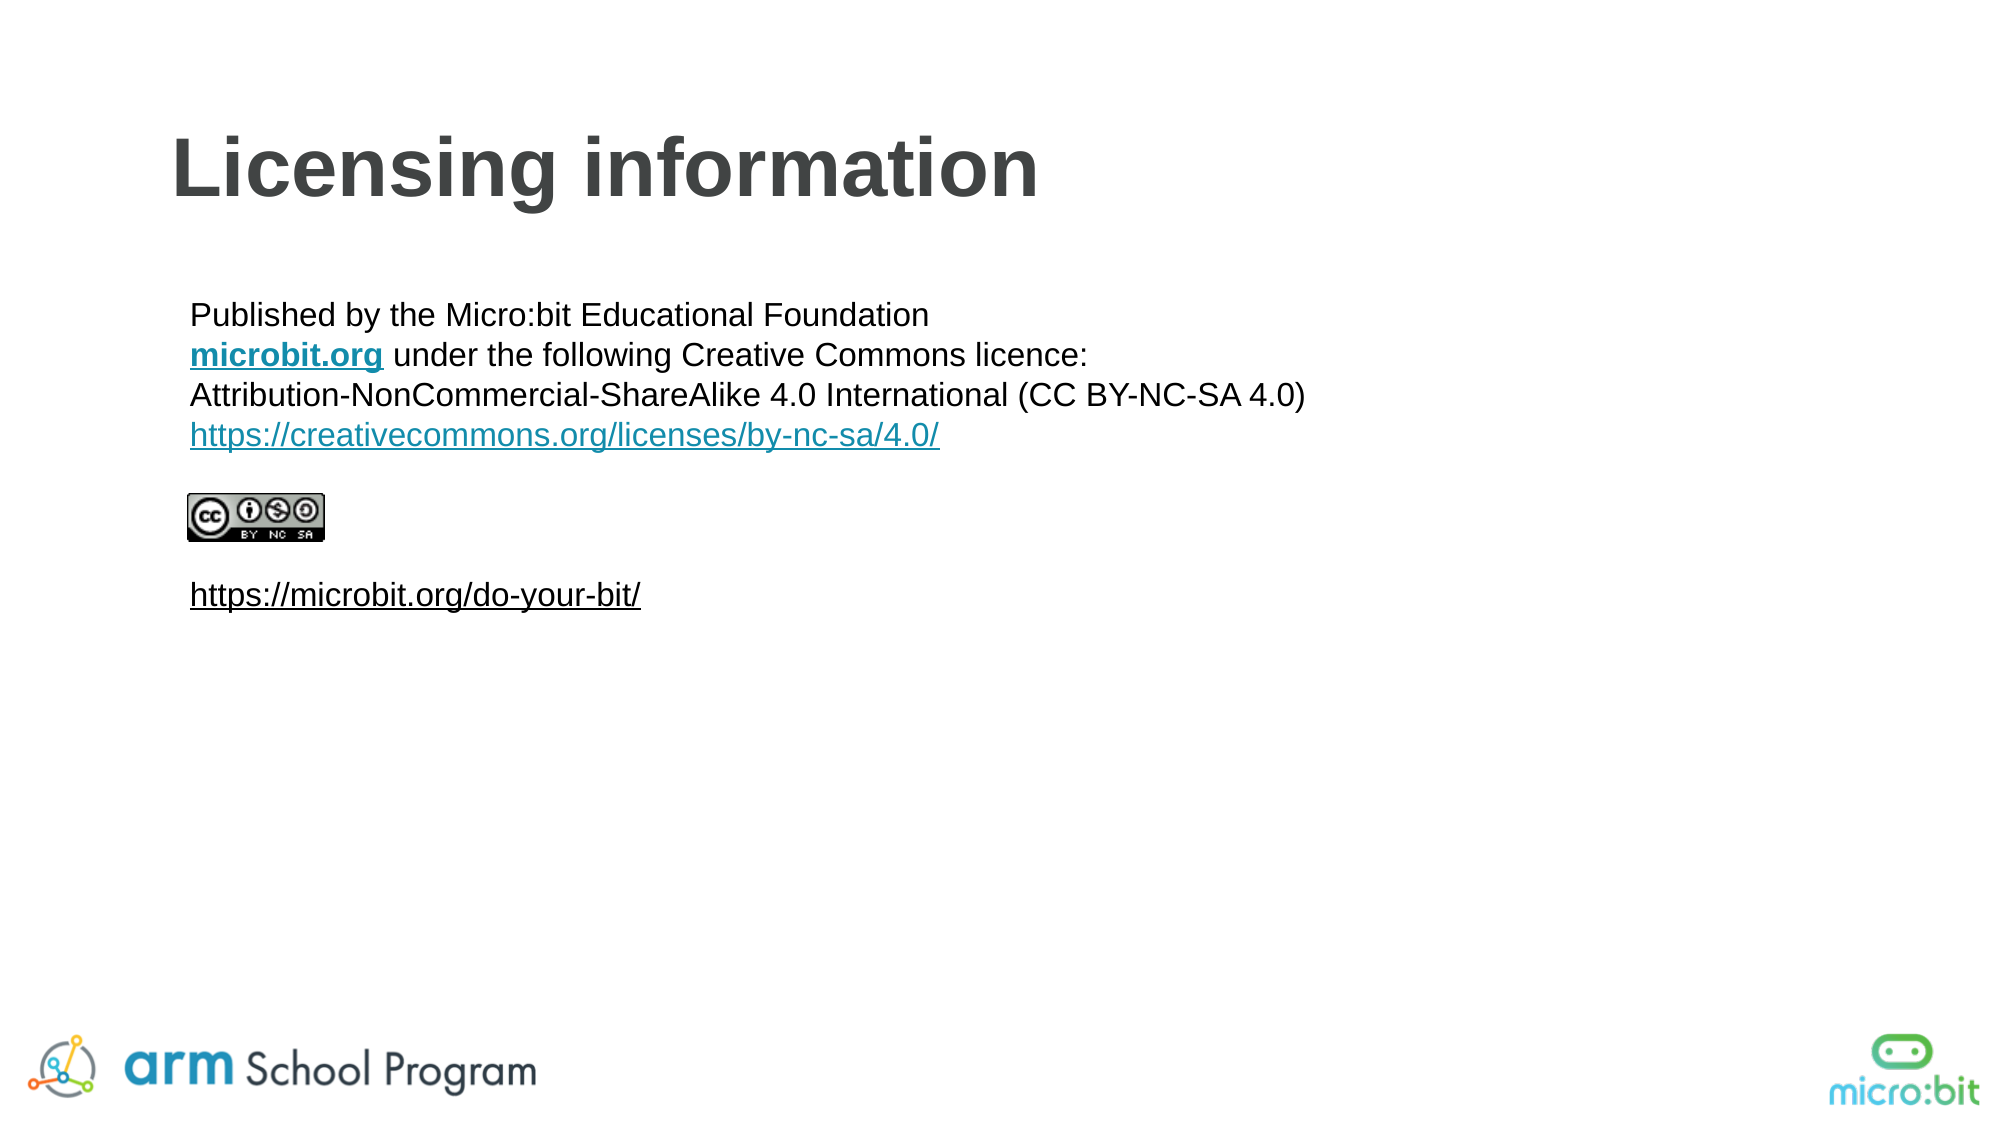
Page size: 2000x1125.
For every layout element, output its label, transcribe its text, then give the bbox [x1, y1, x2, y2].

picture [20, 1029, 545, 1107]
picture [187, 493, 325, 542]
picture [1829, 1029, 1980, 1106]
text_box Licensing information Published by the Micro:bit Educational Foundation microbit.org under the following Creative Commons licence: Attribution-NonCommercial-ShareAlike 4.0 International (CC BY-NC-SA 4.0) https://creativecommons.org/licenses/by-nc-sa/4.0/ https://microbit.org/do-your-bit/ [156, 105, 1908, 929]
